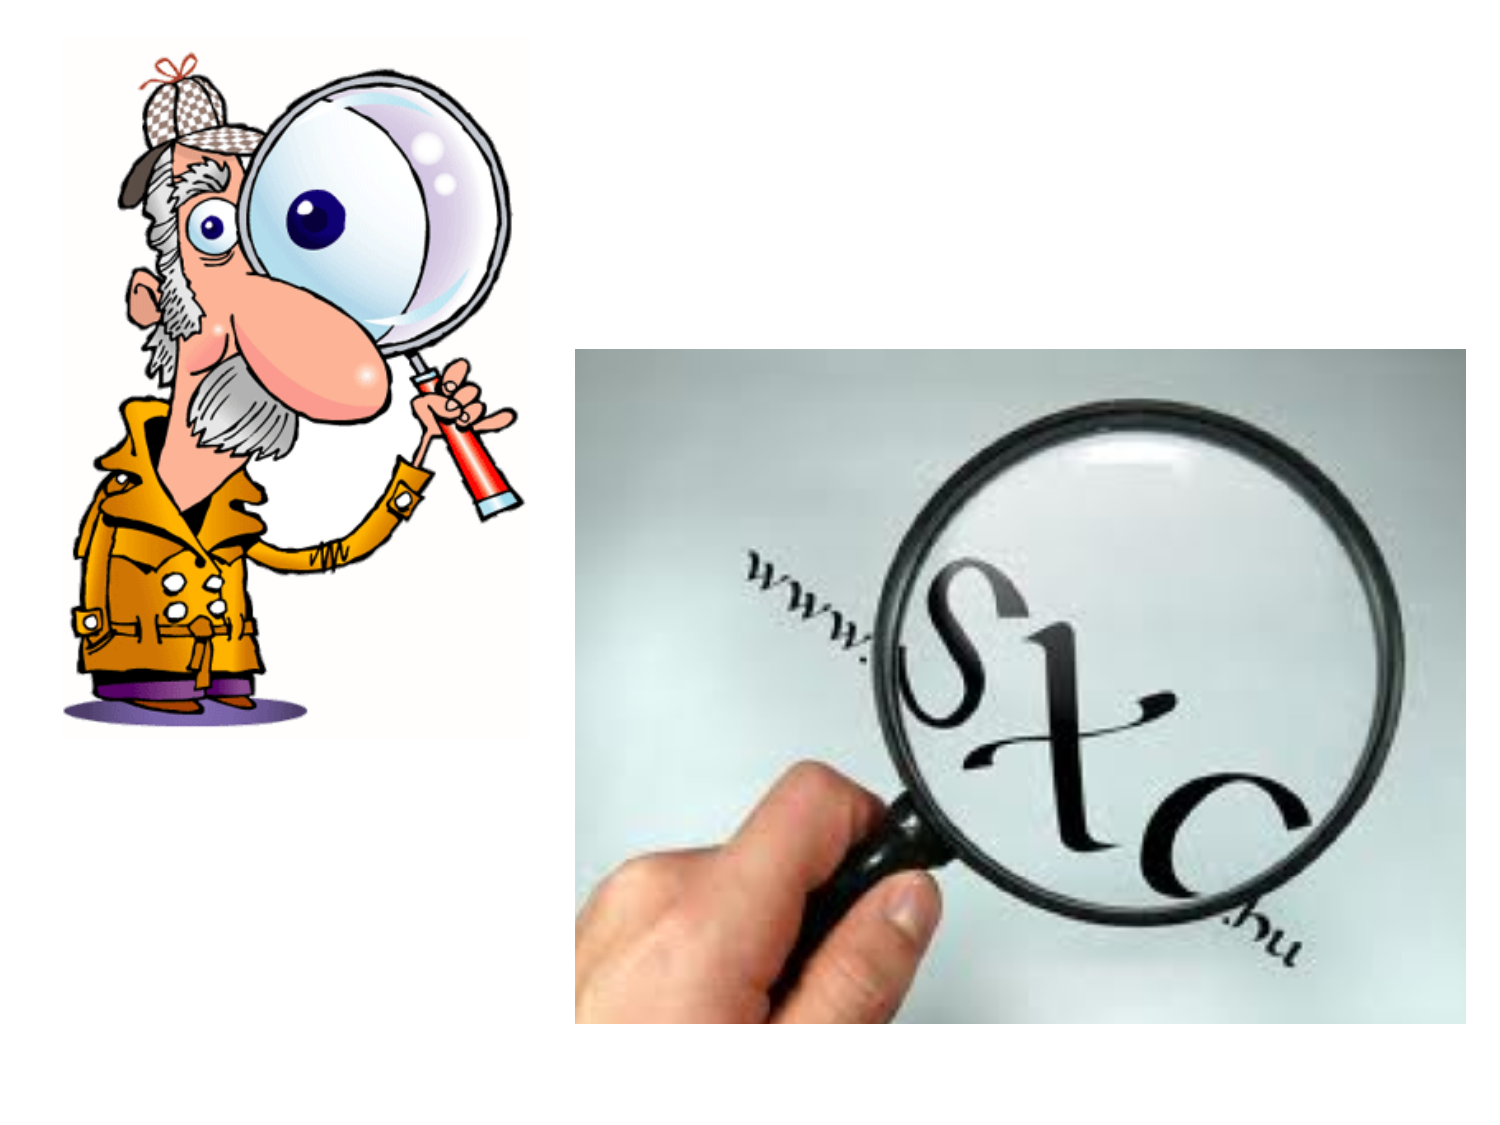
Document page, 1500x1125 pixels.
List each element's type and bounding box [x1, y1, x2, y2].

picture [62, 37, 530, 738]
picture [574, 349, 1466, 1025]
